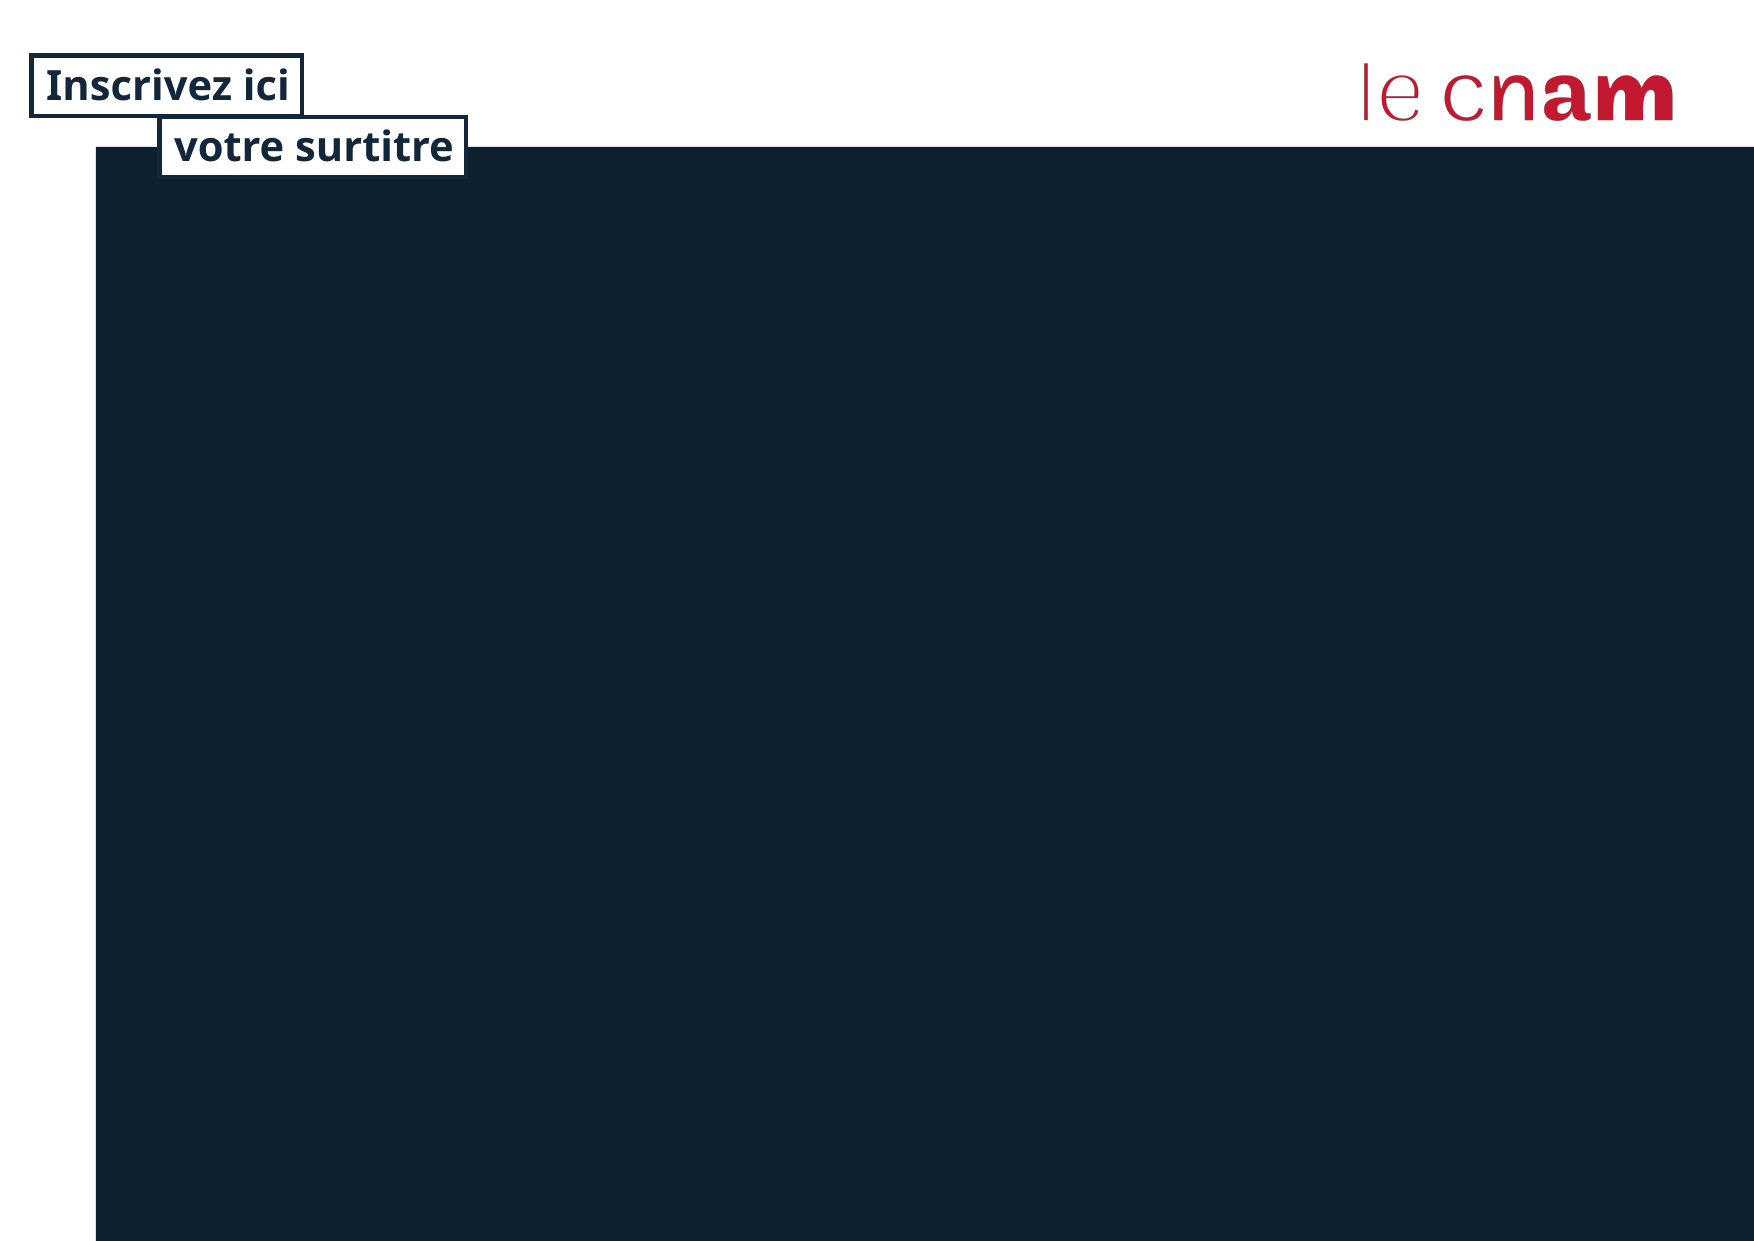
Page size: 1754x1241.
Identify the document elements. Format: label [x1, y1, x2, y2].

picture [1348, 47, 1689, 137]
text_box [48, 55, 443, 179]
